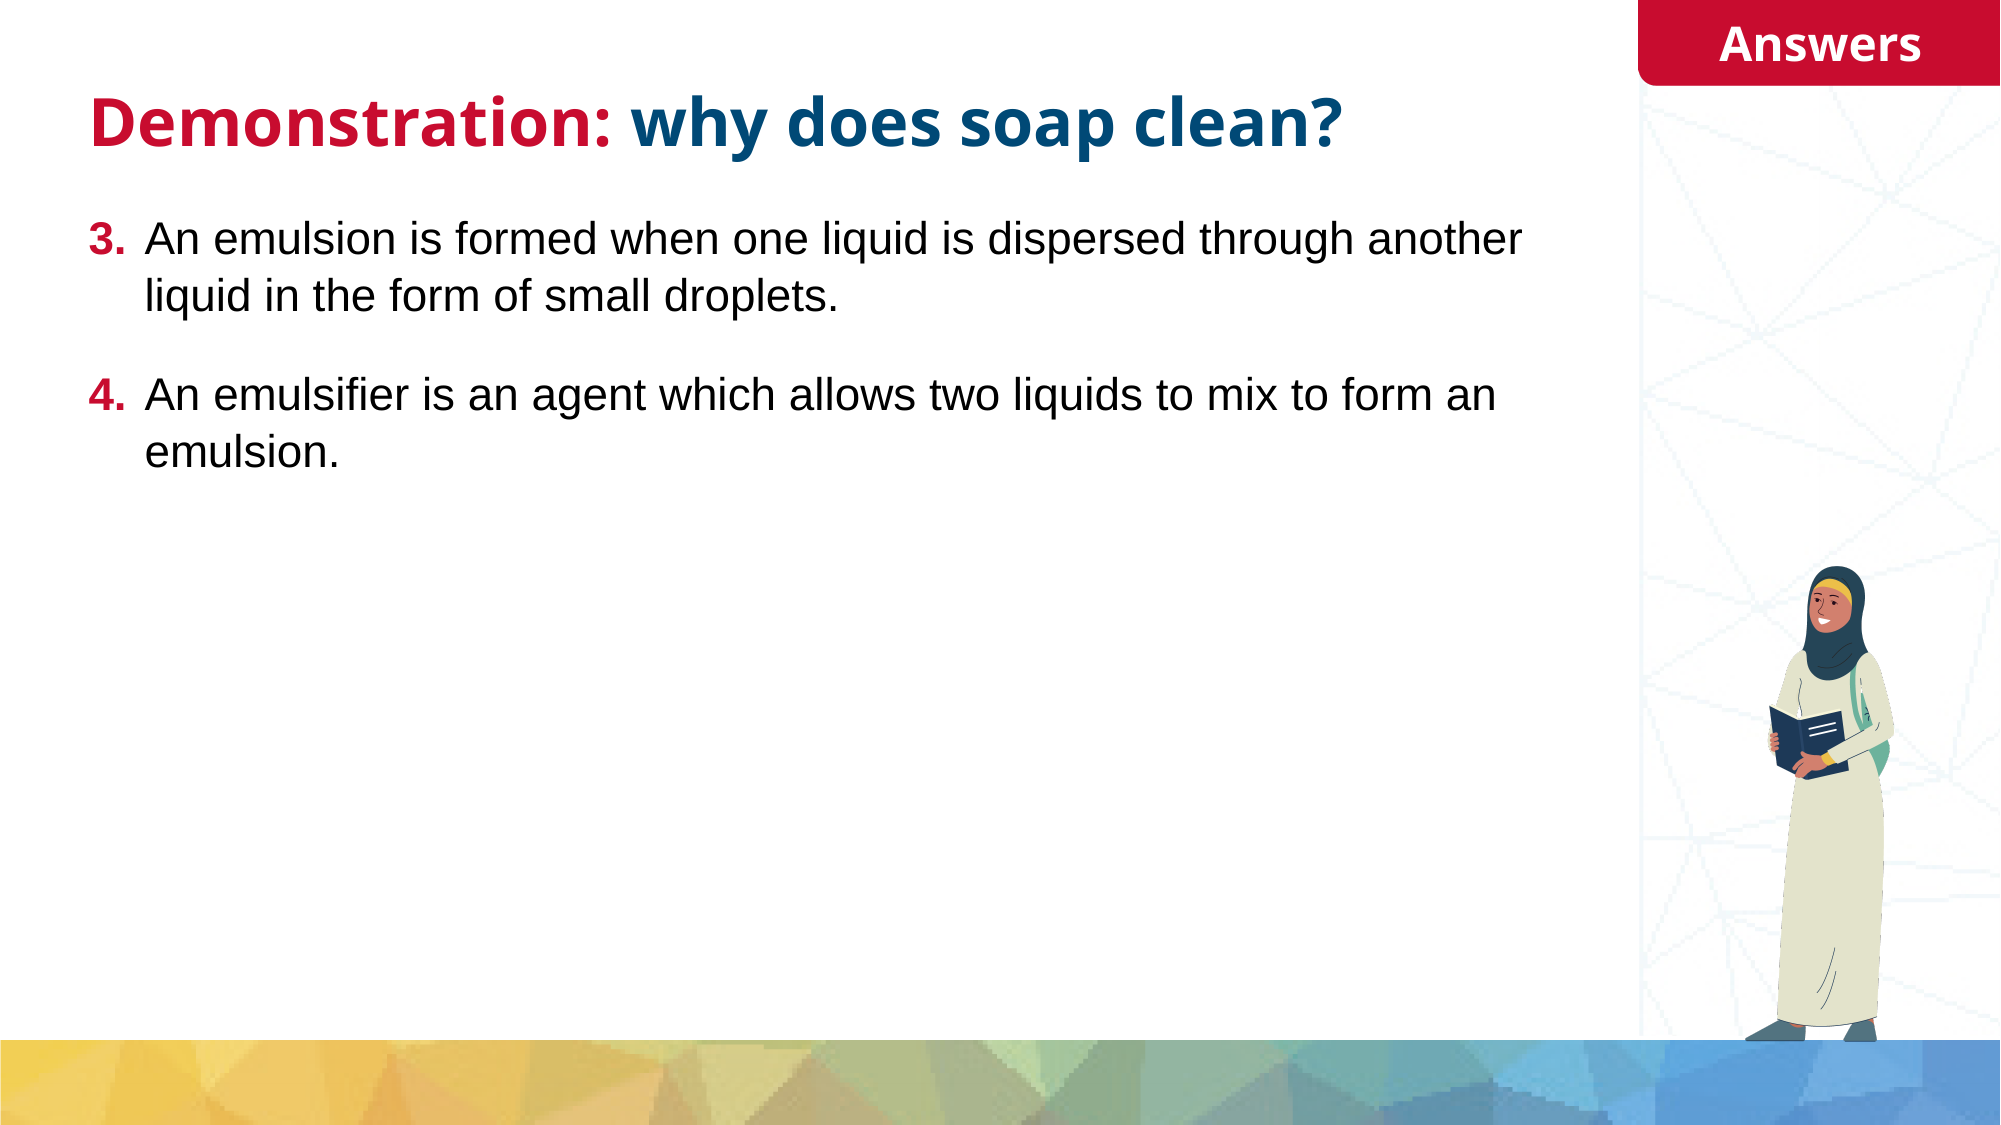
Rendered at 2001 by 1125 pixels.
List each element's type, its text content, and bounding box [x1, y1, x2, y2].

picture [0, 0, 2000, 1125]
title Demonstration: why does soap clean? [88, 88, 1565, 161]
list 3. An emulsion is formed when one liquid is dispersed through another liquid in the form of small droplets. 4. An emulsifier is an agent which allows two liquids to mix to form an emulsion. [88, 206, 1565, 890]
